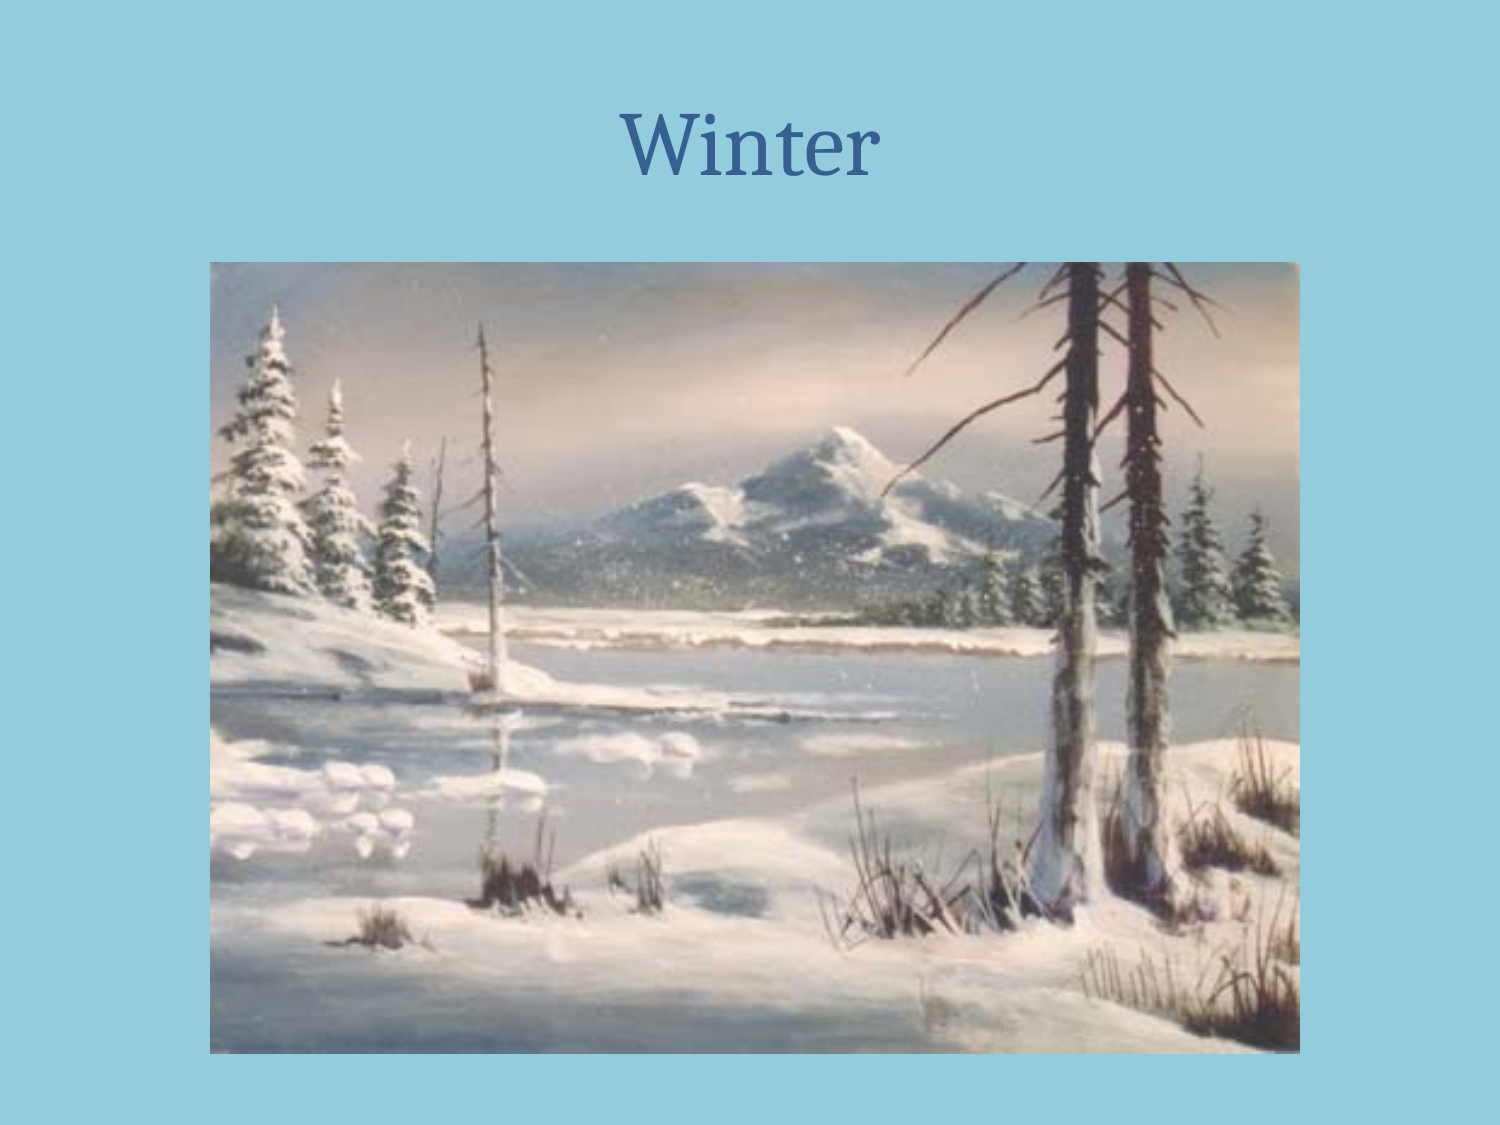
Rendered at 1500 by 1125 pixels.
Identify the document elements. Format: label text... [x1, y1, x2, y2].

title Winter [75, 45, 1425, 233]
picture [210, 262, 1300, 1055]
